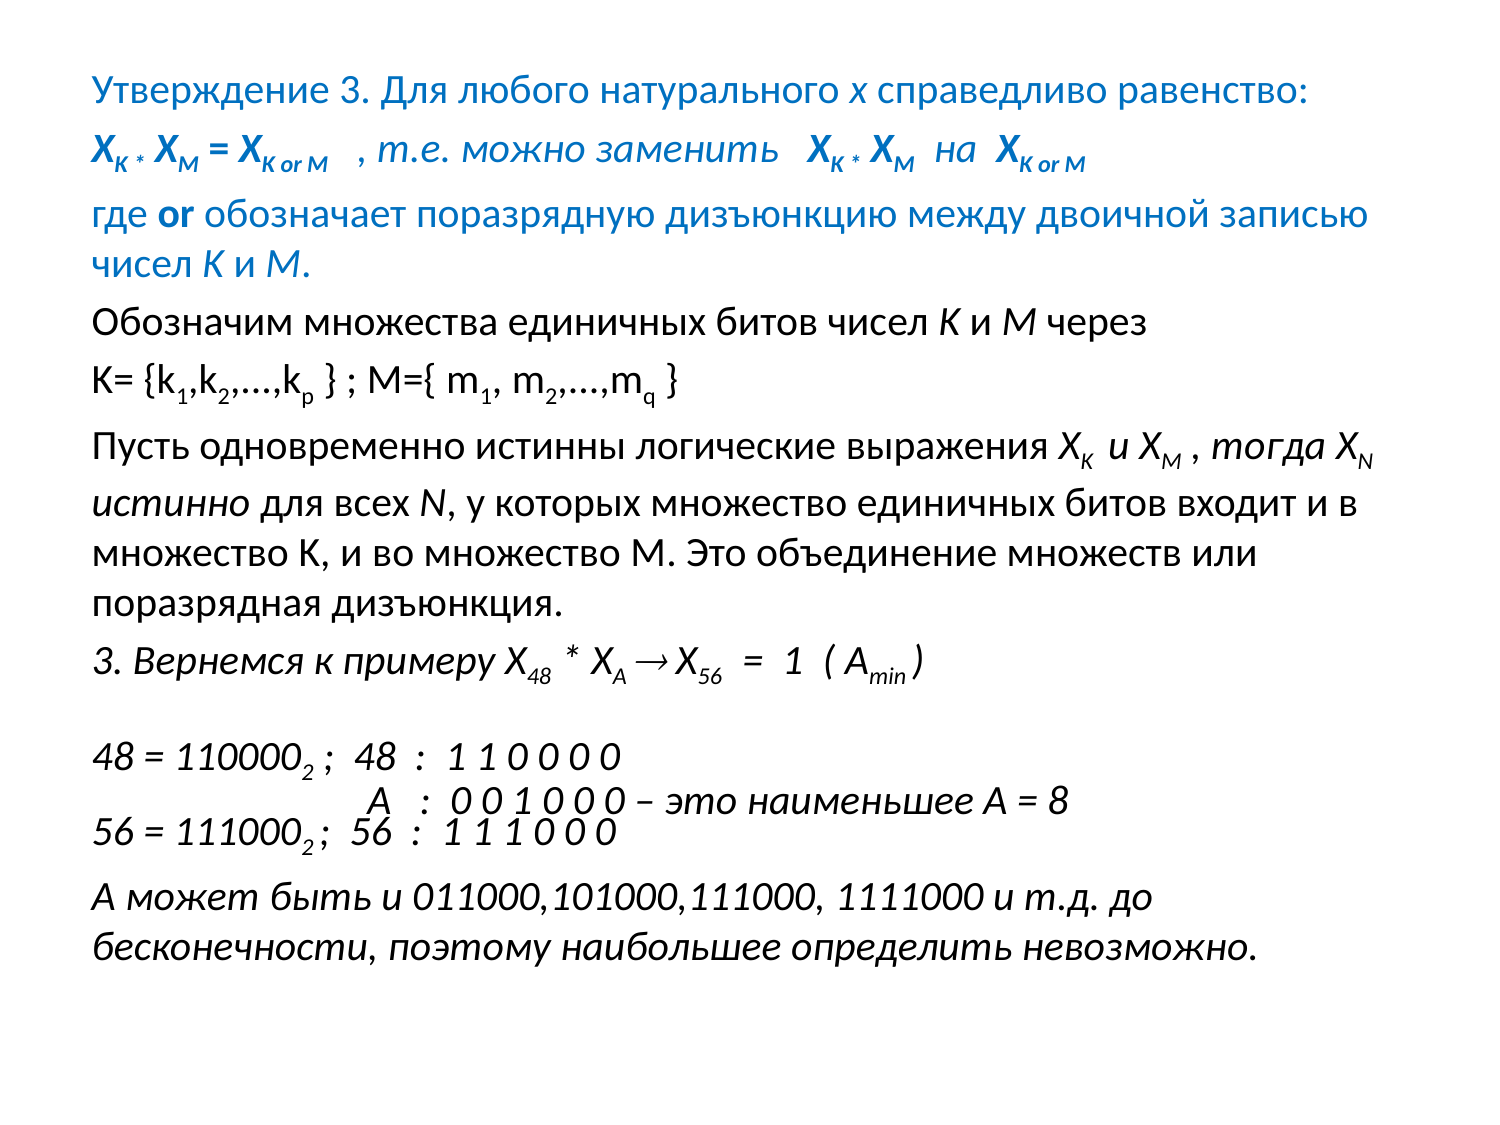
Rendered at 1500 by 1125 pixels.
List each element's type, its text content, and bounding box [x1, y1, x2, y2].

list Утверждение 3. Для любого натурального x справедливо равенство: XK * XM = XK or M , т.е. можно заменить XK * XM на XK or M где or обозначает поразрядную дизъюнкцию между двоичной записью чисел K и M. Обозначим множества единичных битов чисел K и M через K= {k1,k2,...,kp } ; M={ m1, m2,...,mq } Пусть одновременно истинны логические выражения XK и XM , тогда XN истинно для всех N, у которых множество единичных битов входит и в множество K, и во множество M. Это объединение множеств или поразрядная дизъюнкция. 3. Вернемся к примеру X48 * XА  X56 = 1 ( Amin ) 48 = 1100002 ; 48 : 1 1 0 0 0 0 А : 0 0 1 0 0 0 – это наименьшее А = 8 56 = 1110002 ; 56 : 1 1 1 0 0 0 А может быть и 011000,101000,111000, 1111000 и т.д. до бесконечности, поэтому наибольшее определить невозможно. [76, 54, 1427, 1005]
